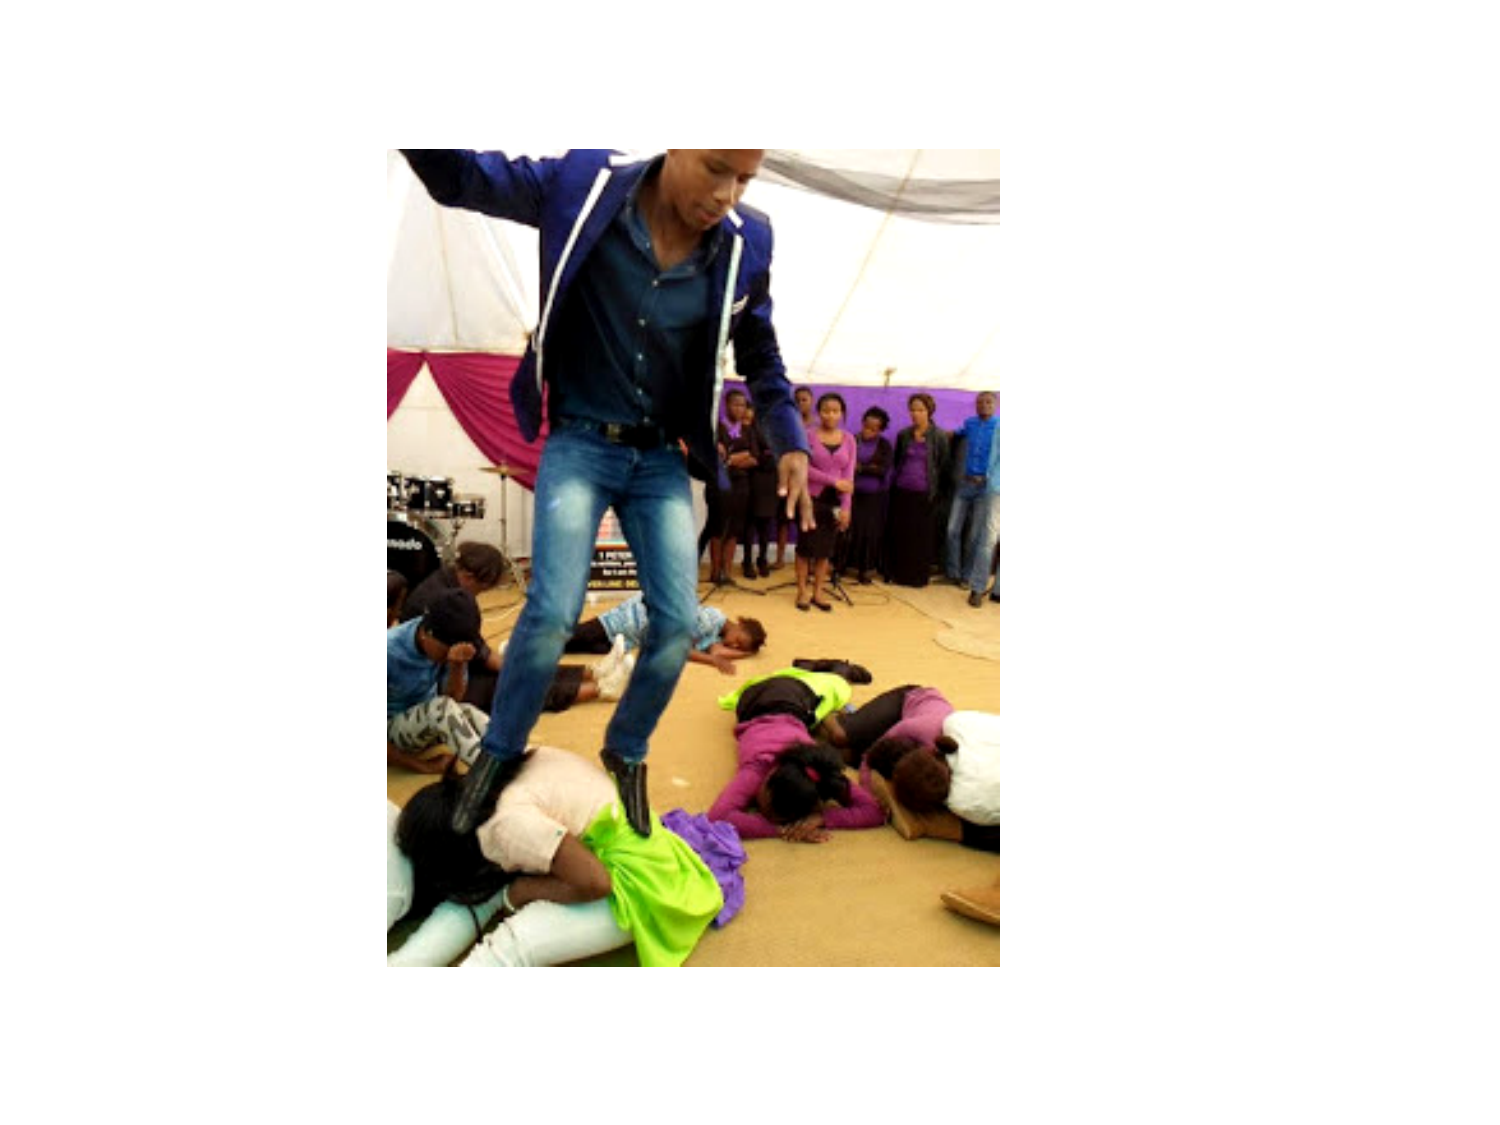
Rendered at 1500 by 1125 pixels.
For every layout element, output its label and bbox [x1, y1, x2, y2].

picture [387, 149, 1001, 967]
